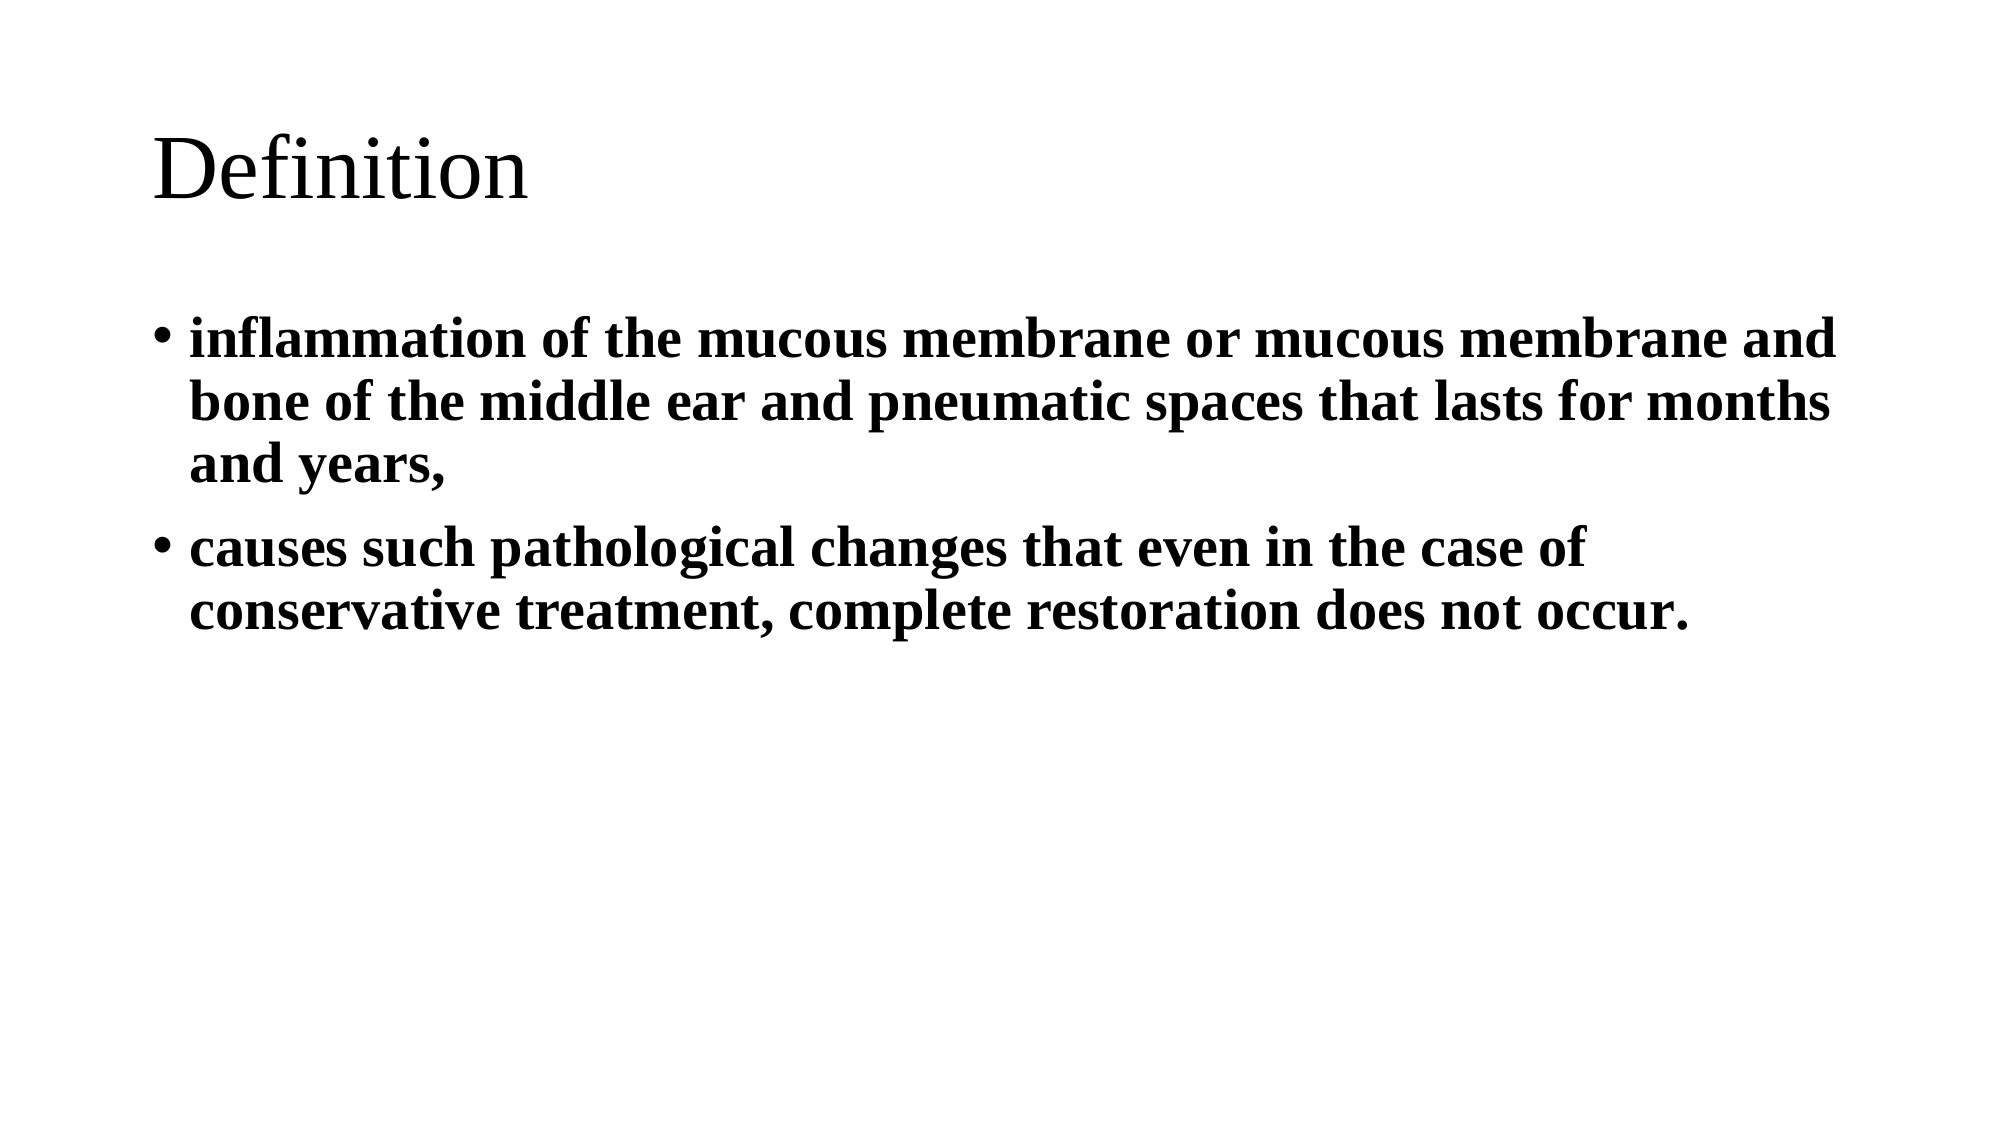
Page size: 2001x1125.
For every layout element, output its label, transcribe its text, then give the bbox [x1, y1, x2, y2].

title Definition [137, 59, 1863, 278]
list inflammation of the mucous membrane or mucous membrane and bone of the middle ear and pneumatic spaces that lasts for months and years, causes such pathological changes that even in the case of conservative treatment, complete restoration does not occur. [137, 299, 1863, 1014]
